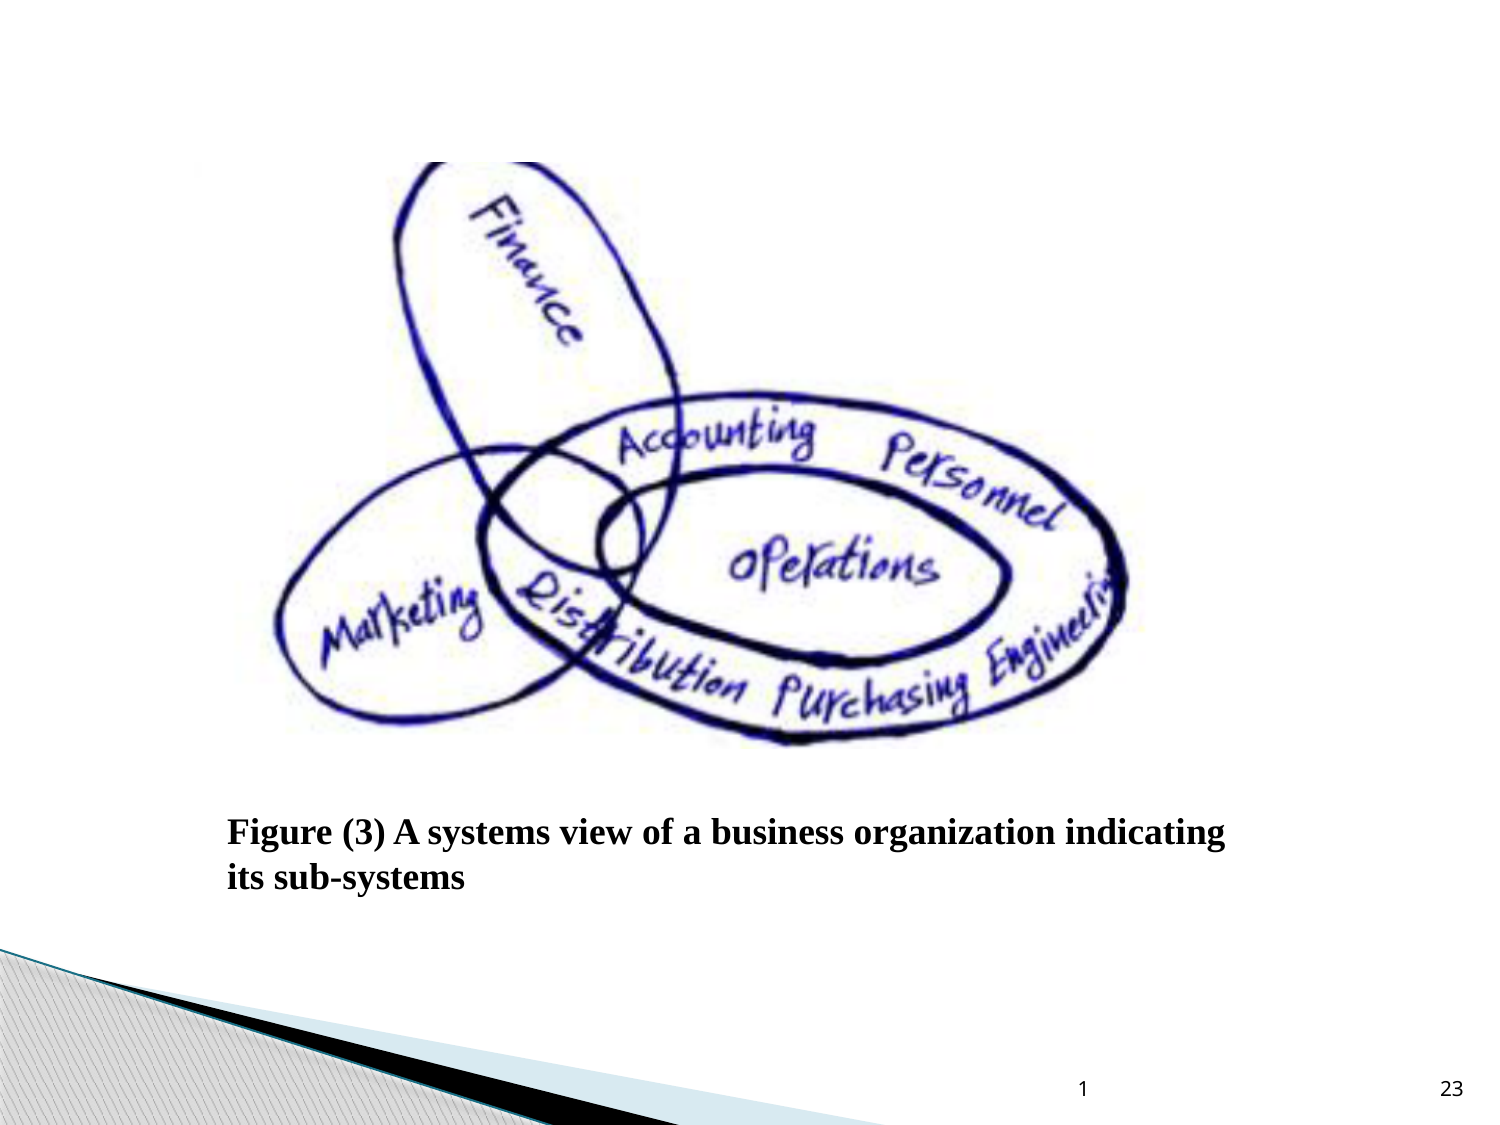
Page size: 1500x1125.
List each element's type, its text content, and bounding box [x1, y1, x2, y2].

footer 1 [718, 1051, 1105, 1112]
slide_number 23 [1418, 1051, 1479, 1112]
text_box Figure (3) A systems view of a business organization indicating its sub-systems [212, 799, 1263, 905]
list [87, 162, 1352, 749]
